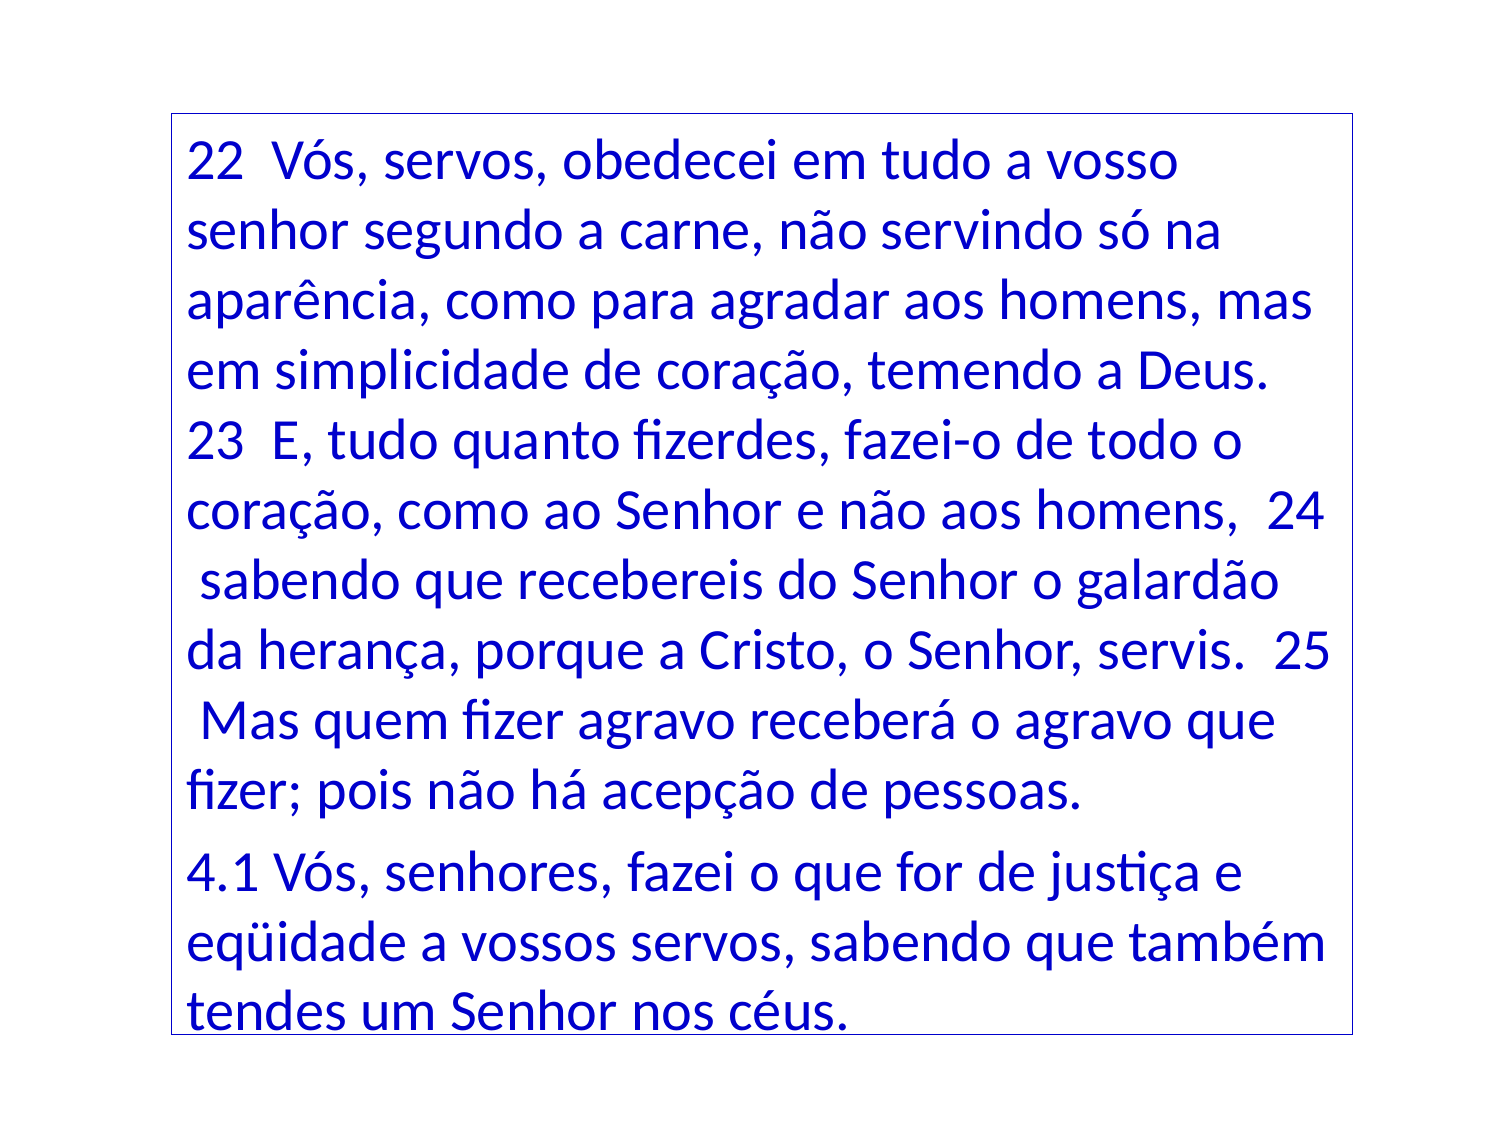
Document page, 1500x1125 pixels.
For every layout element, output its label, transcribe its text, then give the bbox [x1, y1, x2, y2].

list 22 Vós, servos, obedecei em tudo a vosso senhor segundo a carne, não servindo só na aparência, como para agradar aos homens, mas em simplicidade de coração, temendo a Deus. 23 E, tudo quanto fizerdes, fazei-o de todo o coração, como ao Senhor e não aos homens, 24 sabendo que recebereis do Senhor o galardão da herança, porque a Cristo, o Senhor, servis. 25 Mas quem fizer agravo receberá o agravo que fizer; pois não há acepção de pessoas. 4.1 Vós, senhores, fazei o que for de justiça e eqüidade a vossos servos, sabendo que também tendes um Senhor nos céus. [171, 113, 1353, 1035]
